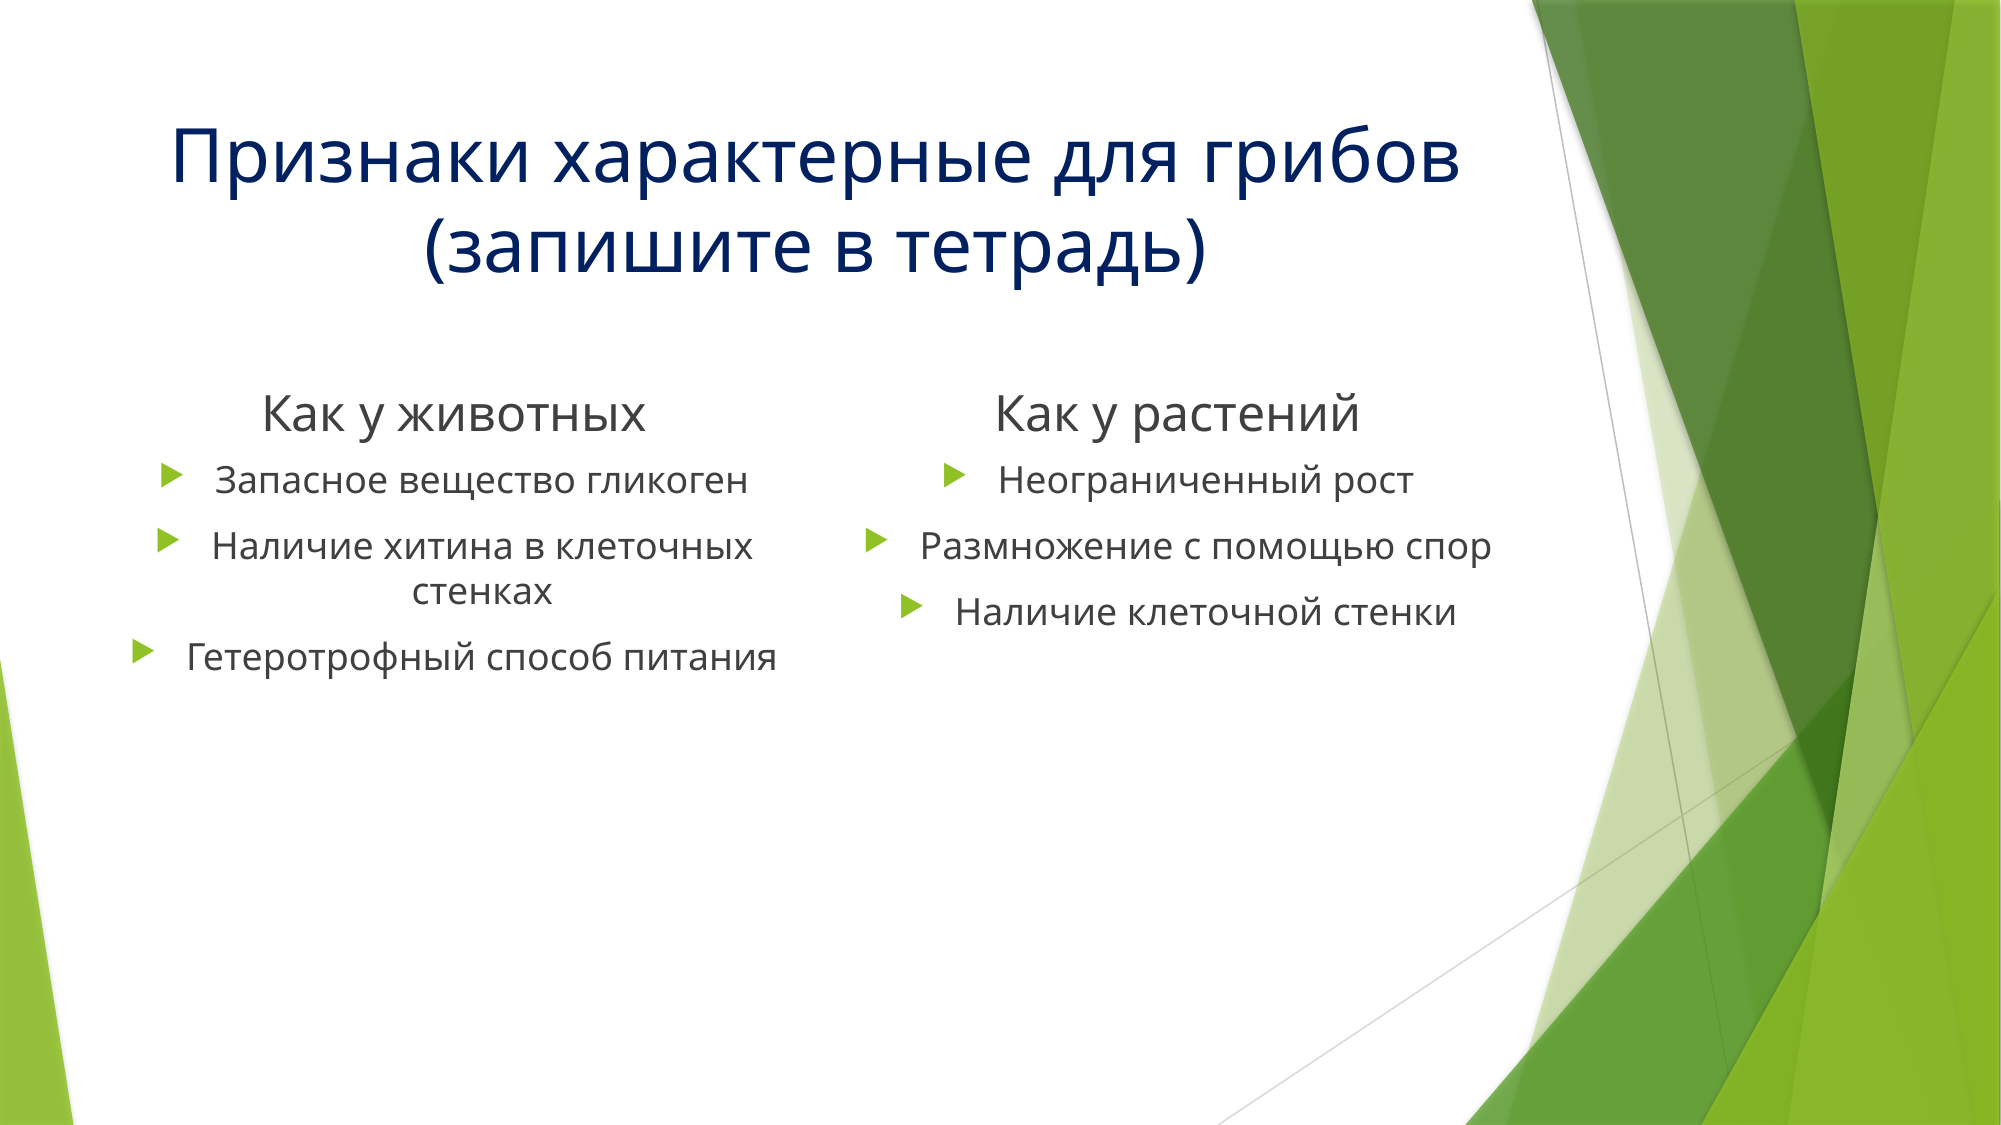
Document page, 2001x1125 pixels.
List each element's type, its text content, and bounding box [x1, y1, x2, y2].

list Запасное вещество гликоген Наличие хитина в клеточных стенках Гетеротрофный способ питания [110, 448, 798, 991]
title Признаки характерные для грибов (запишите в тетрадь) [111, 99, 1522, 317]
list Как у растений [834, 354, 1522, 448]
list Неограниченный рост Размножение с помощью спор Наличие клеточной стенки [834, 448, 1522, 991]
list Как у животных [110, 354, 798, 448]
